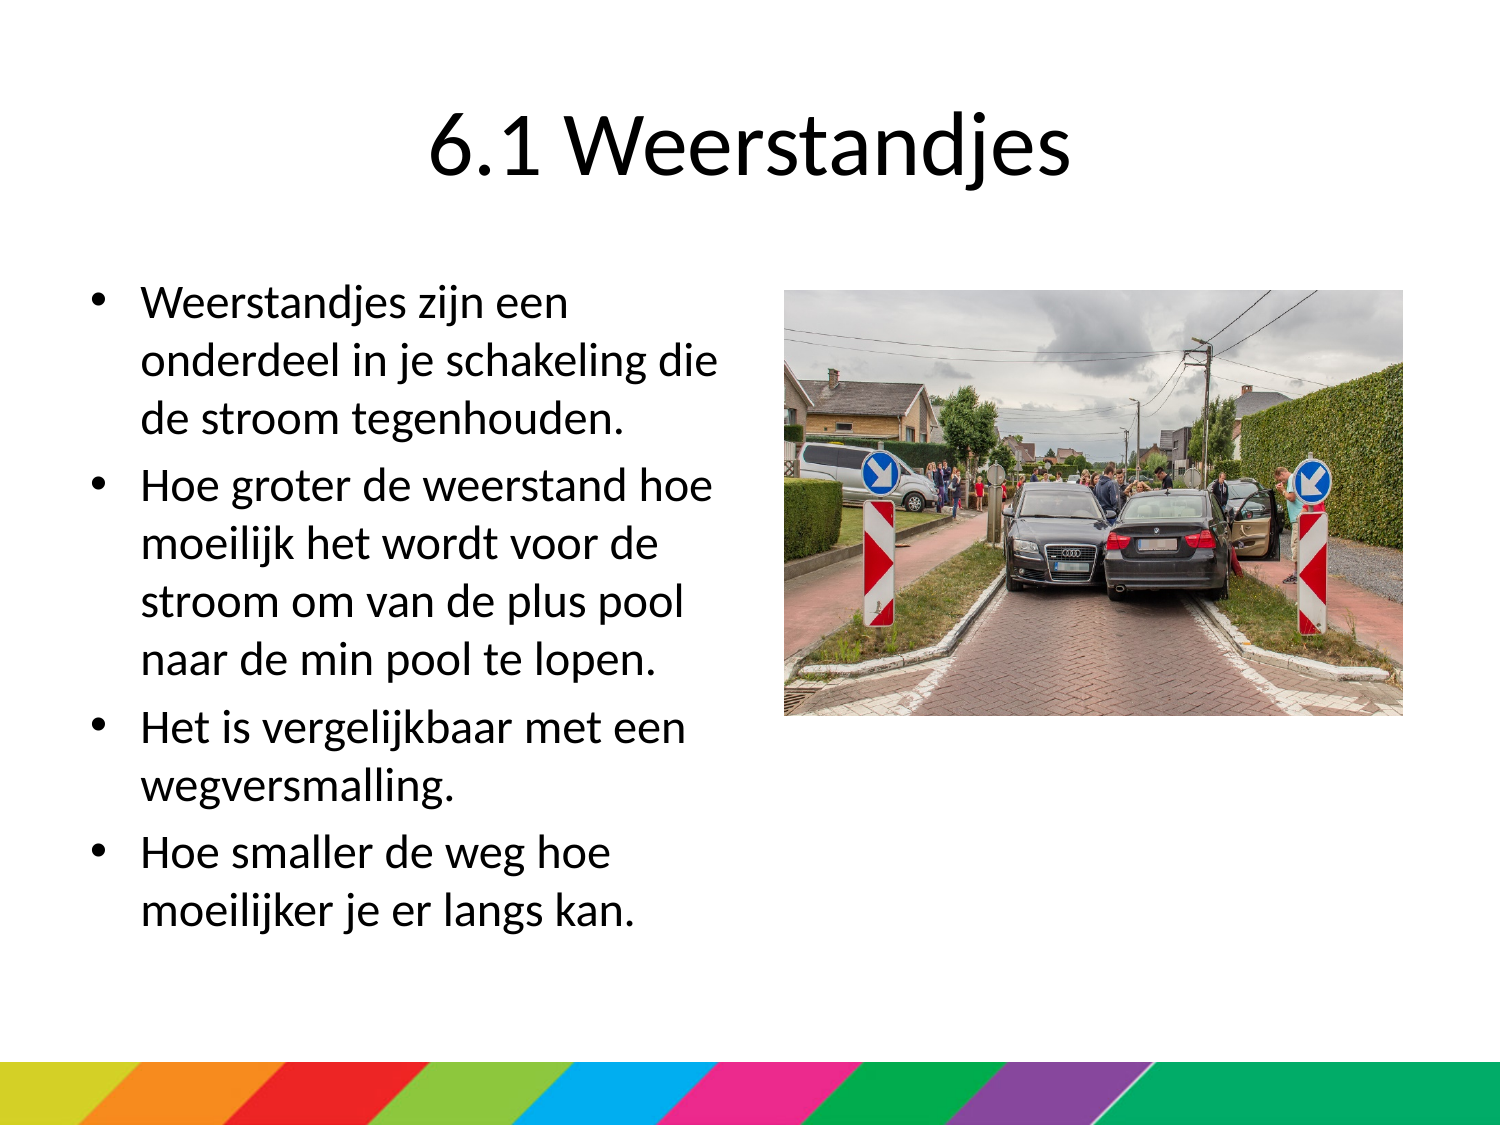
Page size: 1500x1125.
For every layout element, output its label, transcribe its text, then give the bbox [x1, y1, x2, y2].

picture [656, 1062, 1500, 1125]
picture [784, 290, 1404, 717]
picture [0, 1062, 574, 1125]
title 6.1 Weerstandjes [75, 45, 1425, 233]
list Weerstandjes zijn een onderdeel in je schakeling die de stroom tegenhouden. Hoe groter de weerstand hoe moeilijk het wordt voor de stroom om van de plus pool naar de min pool te lopen. Het is vergelijkbaar met een wegversmalling. Hoe smaller de weg hoe moeilijker je er langs kan. [75, 262, 738, 1005]
